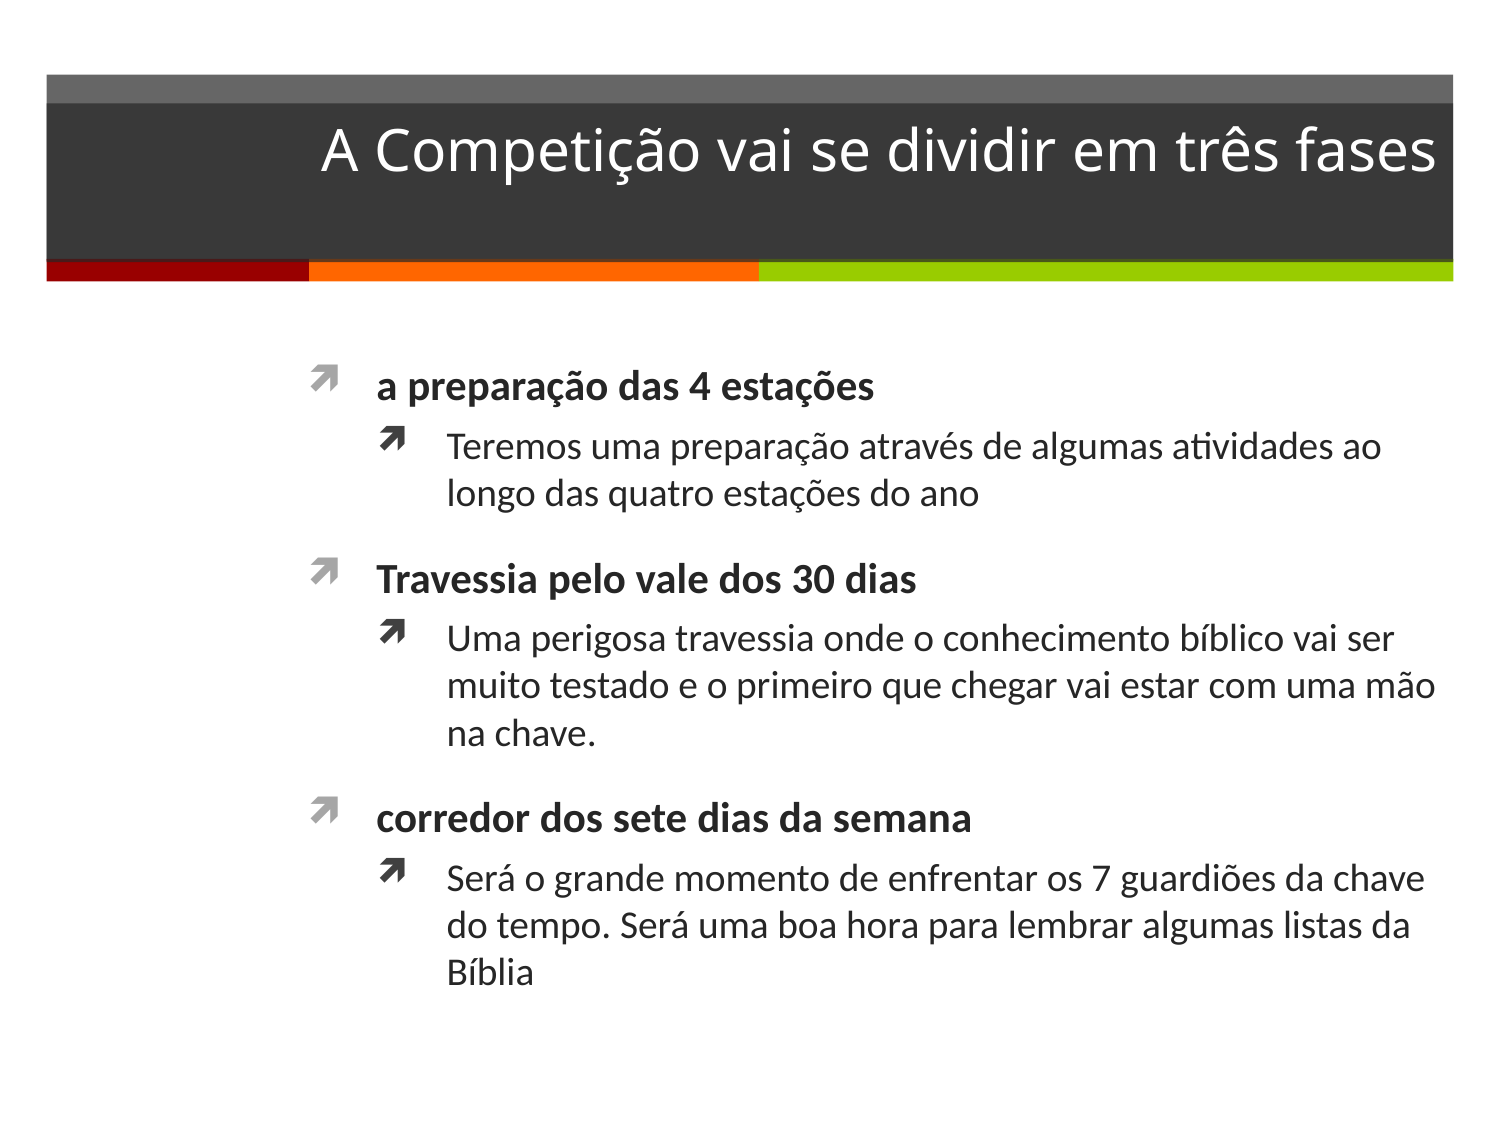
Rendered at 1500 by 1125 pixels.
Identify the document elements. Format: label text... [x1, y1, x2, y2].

title A Competição vai se dividir em três fases [46, 103, 1454, 263]
list a preparação das 4 estações Teremos uma preparação através de algumas atividades ao longo das quatro estações do ano Travessia pelo vale dos 30 dias Uma perigosa travessia onde o conhecimento bíblico vai ser muito testado e o primeiro que chegar vai estar com uma mão na chave. corredor dos sete dias da semana Será o grande momento de enfrentar os 7 guardiões da chave do tempo. Será uma boa hora para lembrar algumas listas da Bíblia [292, 350, 1454, 1005]
